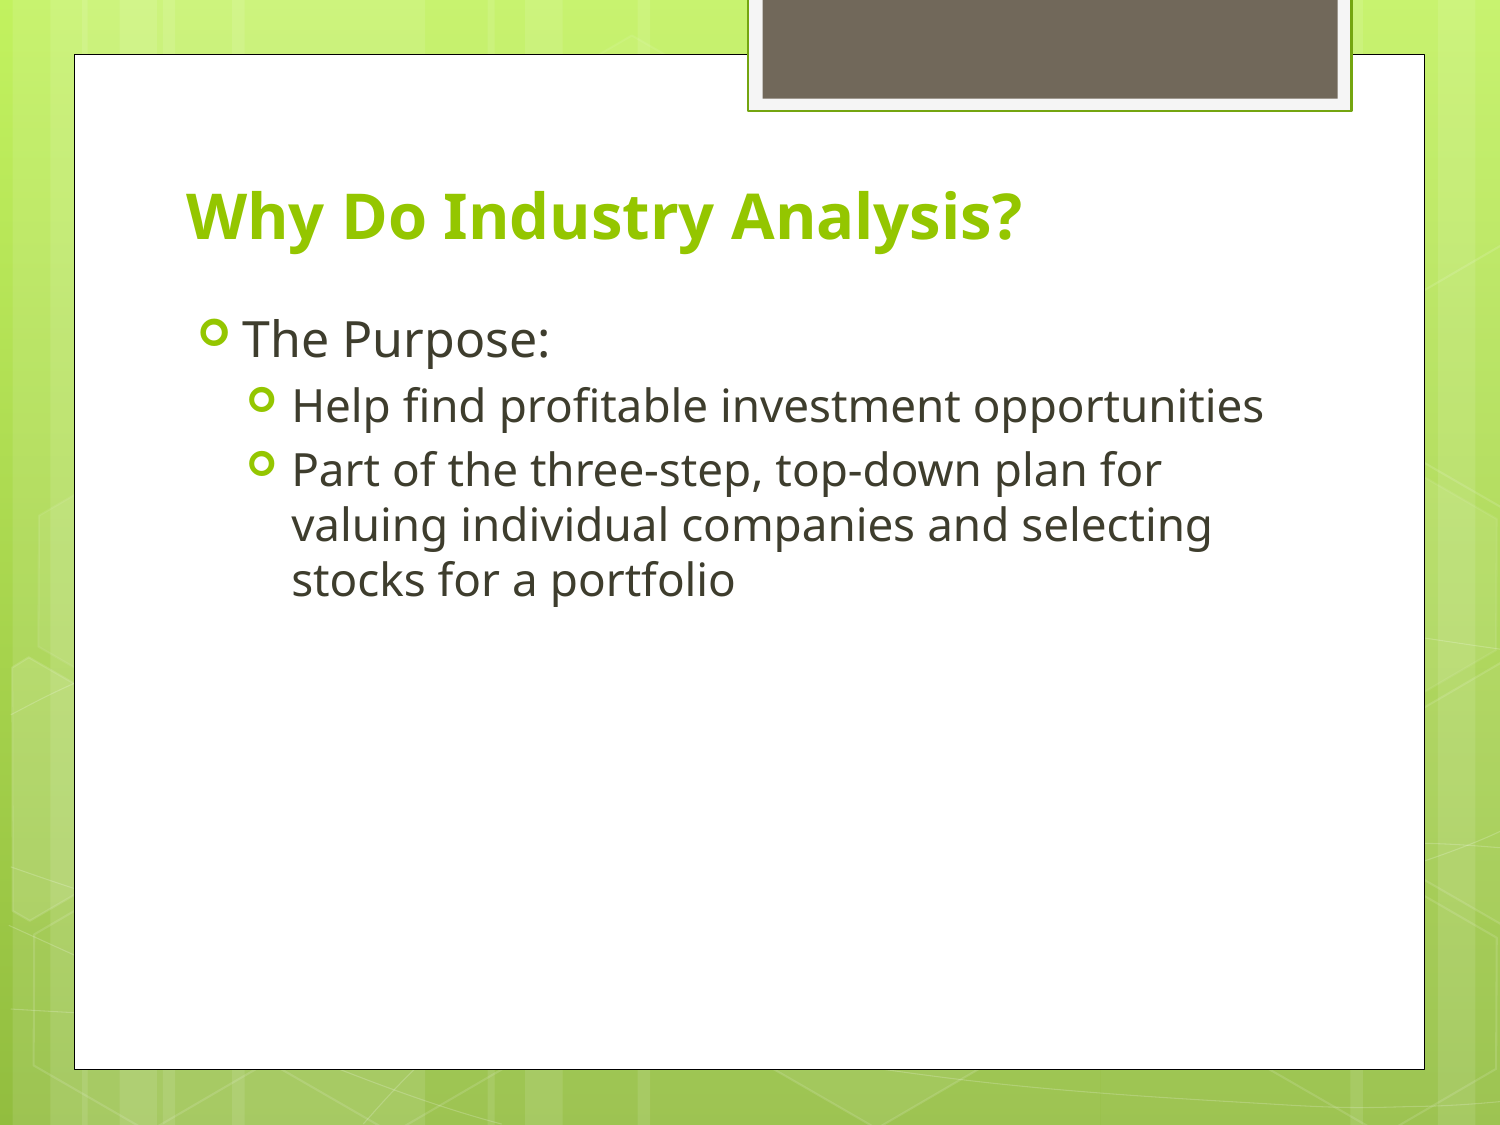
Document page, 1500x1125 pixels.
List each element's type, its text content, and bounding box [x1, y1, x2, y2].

title Why Do Industry Analysis? [171, 168, 1324, 260]
list The Purpose: Help find profitable investment opportunities Part of the three-step, top-down plan for valuing individual companies and selecting stocks for a portfolio [171, 299, 1283, 957]
